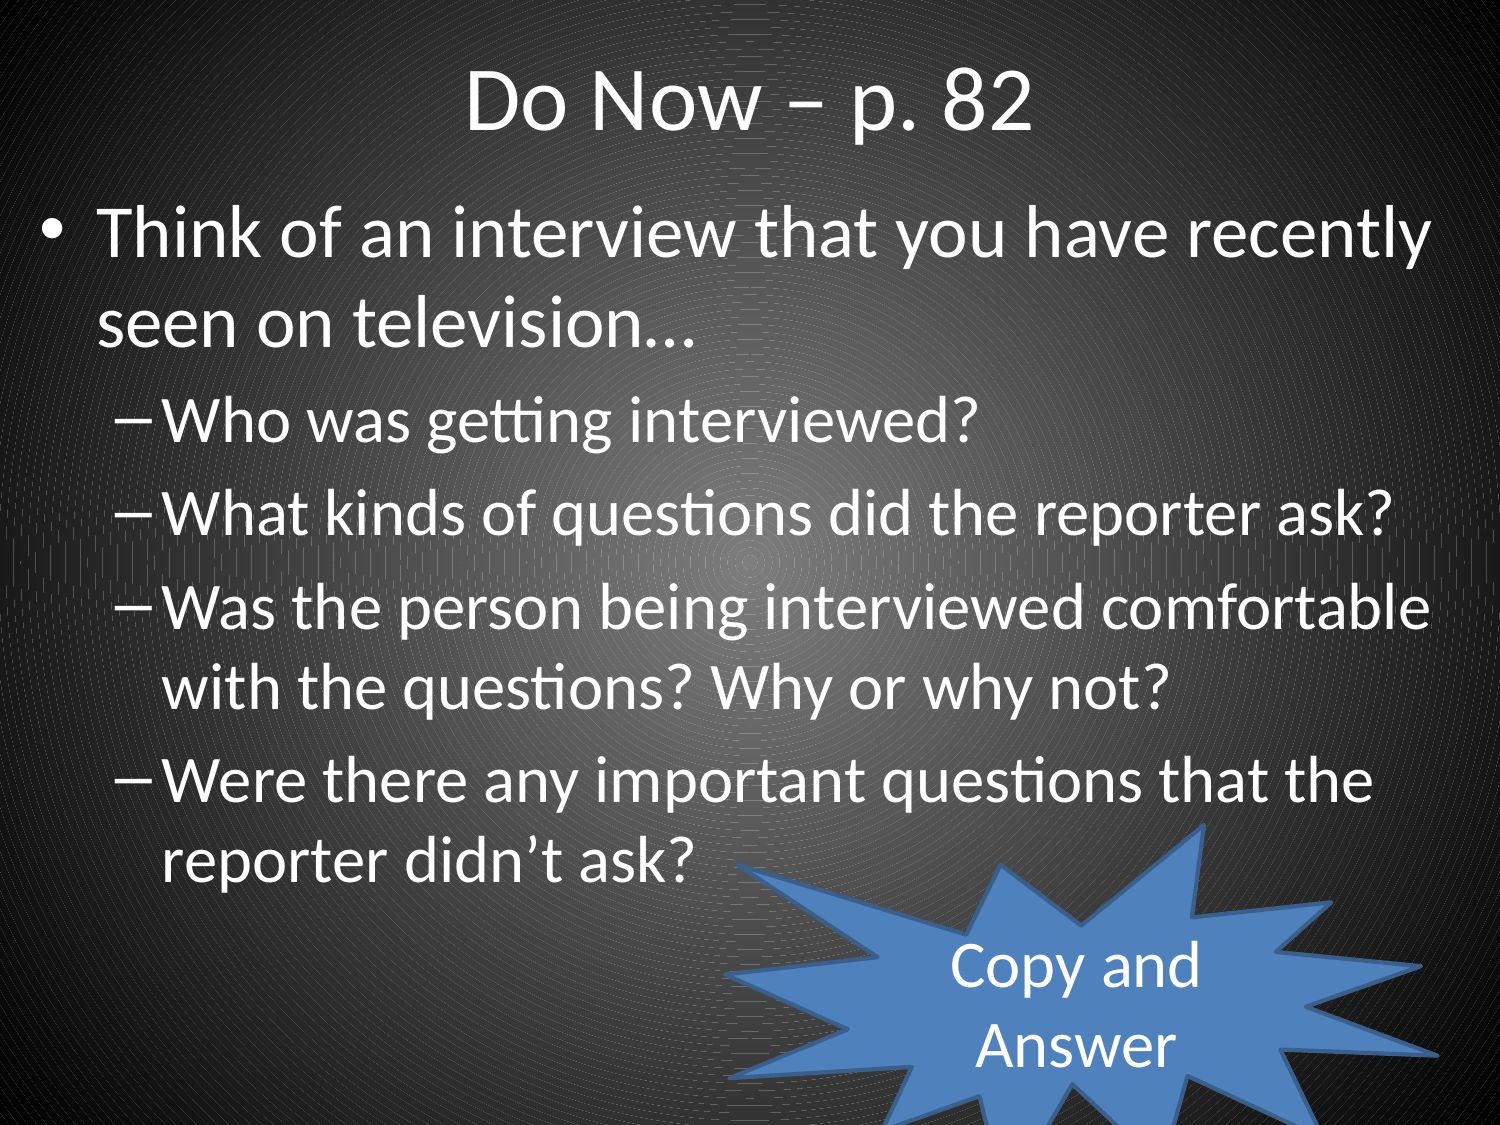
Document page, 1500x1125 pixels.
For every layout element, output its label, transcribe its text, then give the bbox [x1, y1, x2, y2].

text_box Copy and Answer [722, 823, 1440, 1125]
title Do Now – p. 82 [75, 0, 1425, 174]
list Think of an interview that you have recently seen on television… Who was getting interviewed? What kinds of questions did the reporter ask? Was the person being interviewed comfortable with the questions? Why or why not? Were there any important questions that the reporter didn’t ask? [24, 174, 1450, 918]
